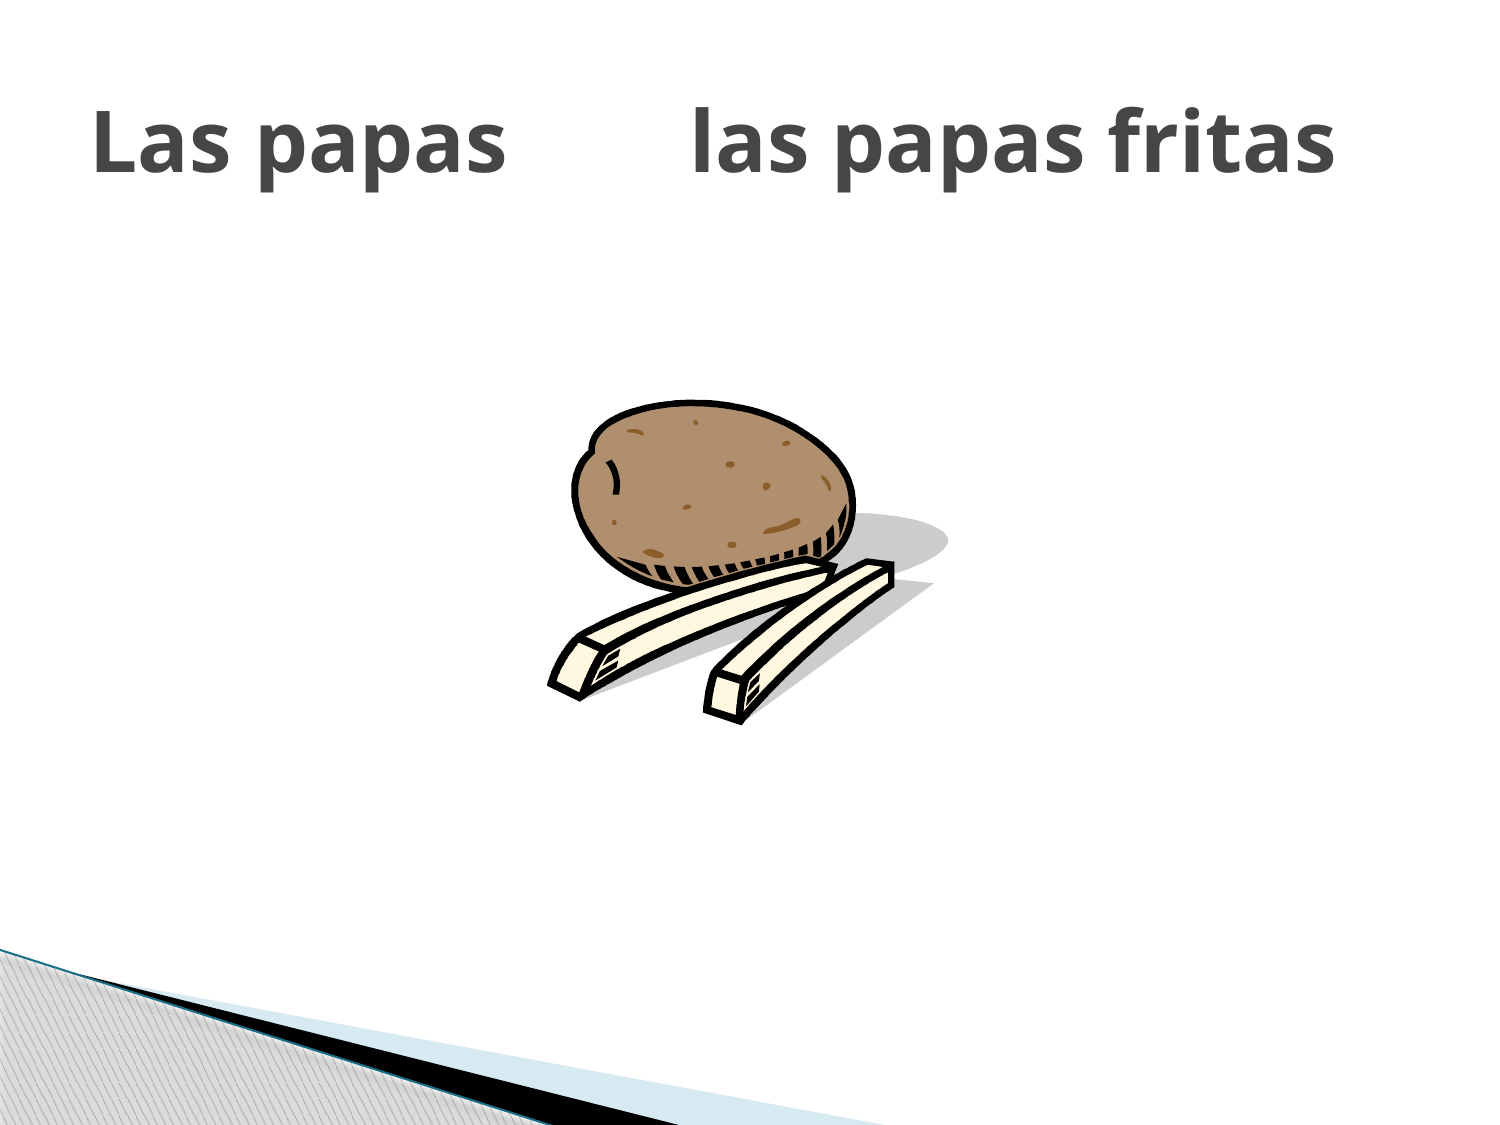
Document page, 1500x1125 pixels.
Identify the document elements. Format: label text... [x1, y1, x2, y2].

title Las papas las papas fritas [75, 45, 1425, 233]
picture [546, 394, 954, 731]
